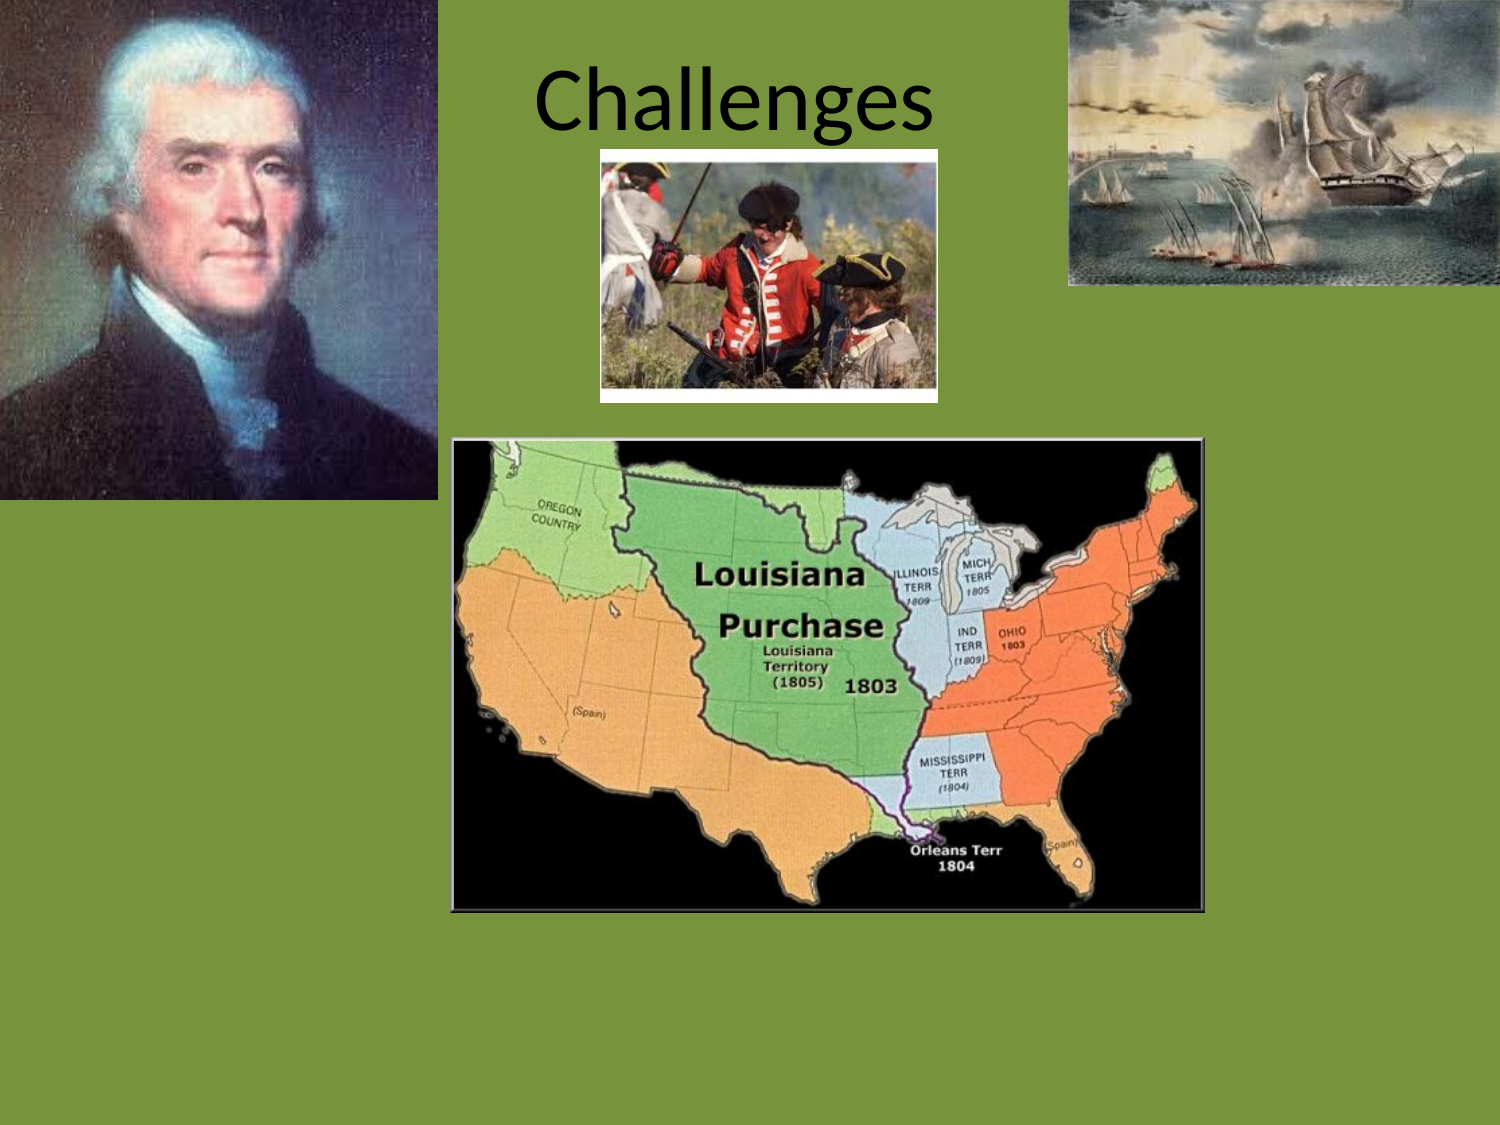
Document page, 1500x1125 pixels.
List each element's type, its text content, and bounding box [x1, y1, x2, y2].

picture [0, 0, 438, 501]
title Challenges [438, 0, 1066, 188]
picture [449, 437, 1206, 913]
picture [1068, 0, 1500, 287]
picture [599, 149, 938, 403]
